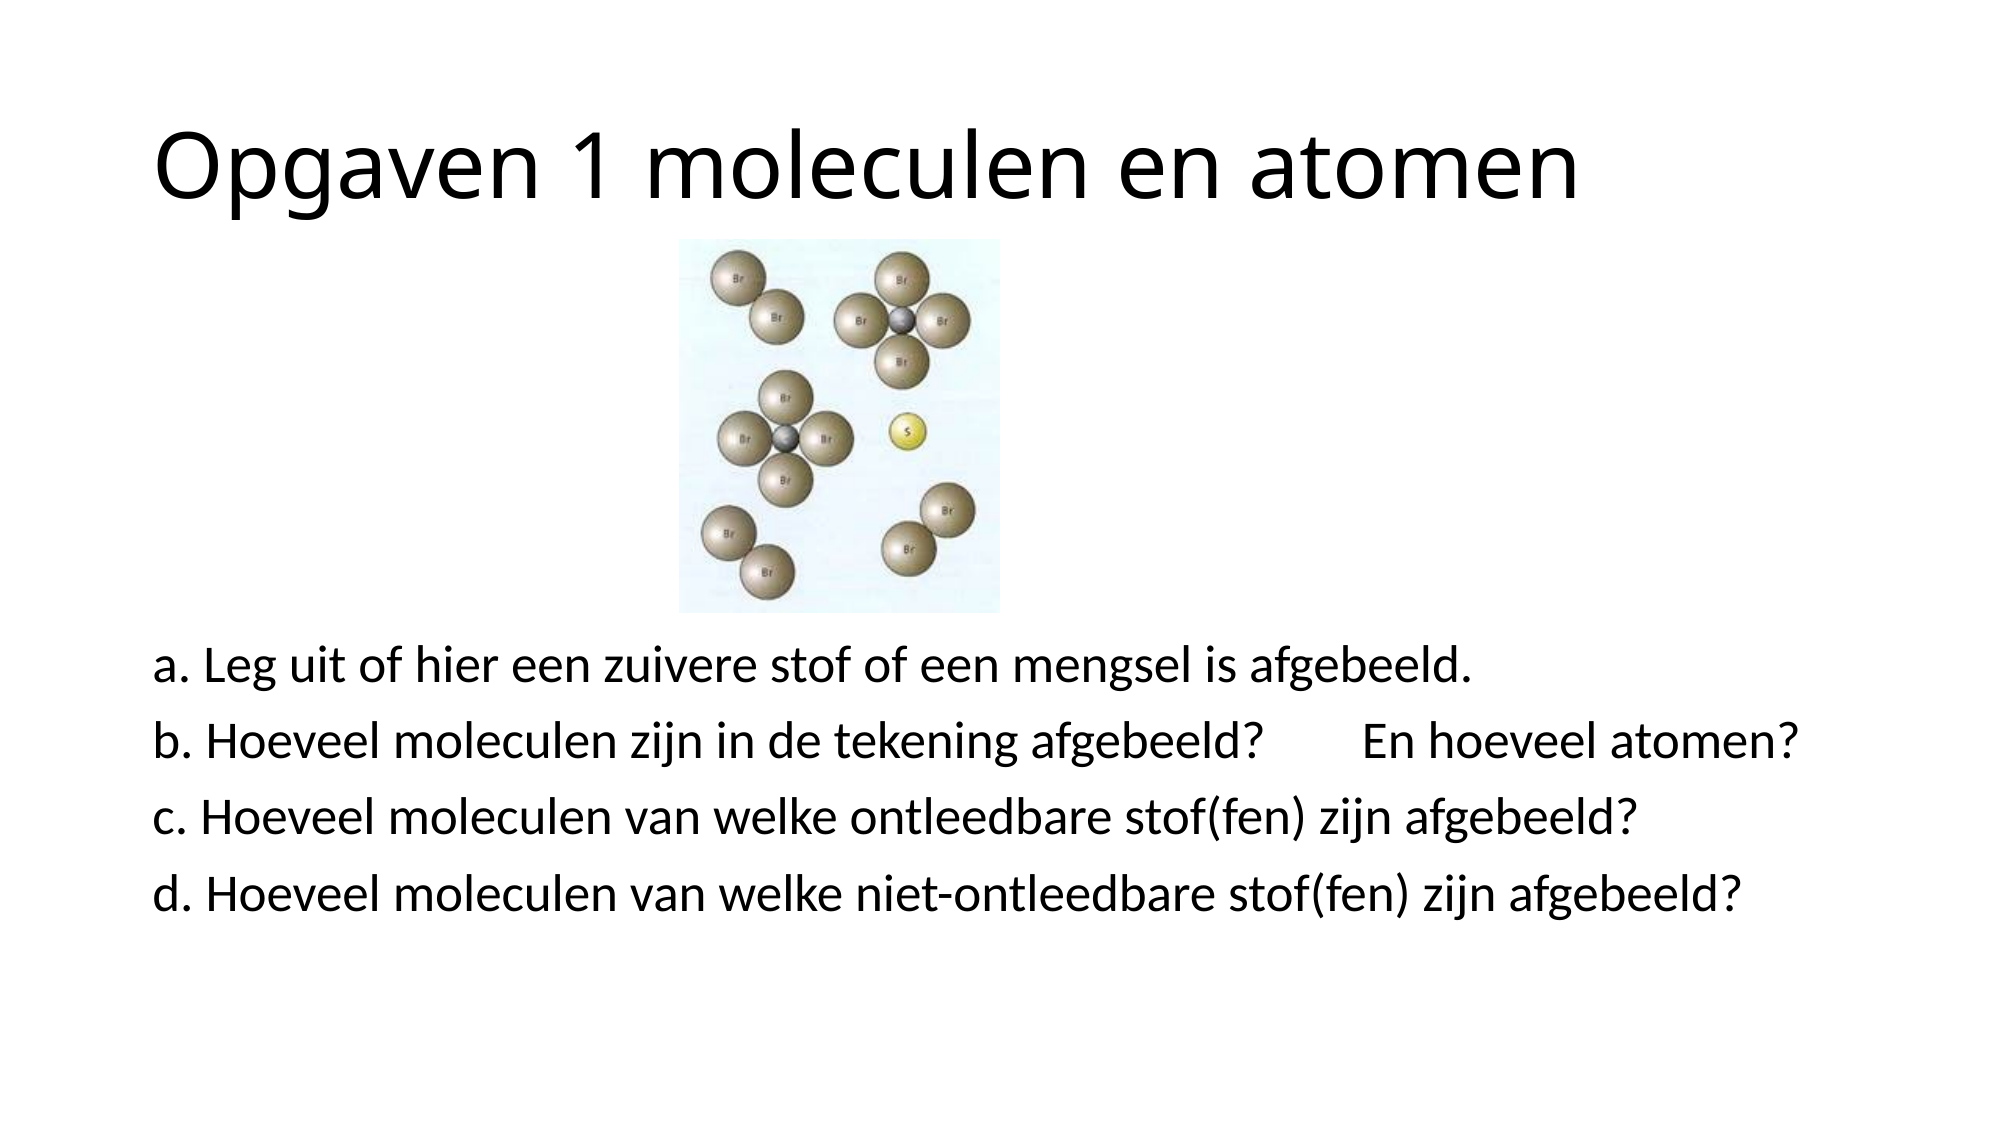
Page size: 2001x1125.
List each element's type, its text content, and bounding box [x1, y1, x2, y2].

title Opgaven 1 moleculen en atomen [137, 59, 1863, 278]
list a. Leg uit of hier een zuivere stof of een mengsel is afgebeeld. b. Hoeveel moleculen zijn in de tekening afgebeeld? En hoeveel atomen? c. Hoeveel moleculen van welke ontleedbare stof(fen) zijn afgebeeld? d. Hoeveel moleculen van welke niet-ontleedbare stof(fen) zijn afgebeeld? [137, 629, 1863, 1014]
picture [679, 239, 1000, 613]
